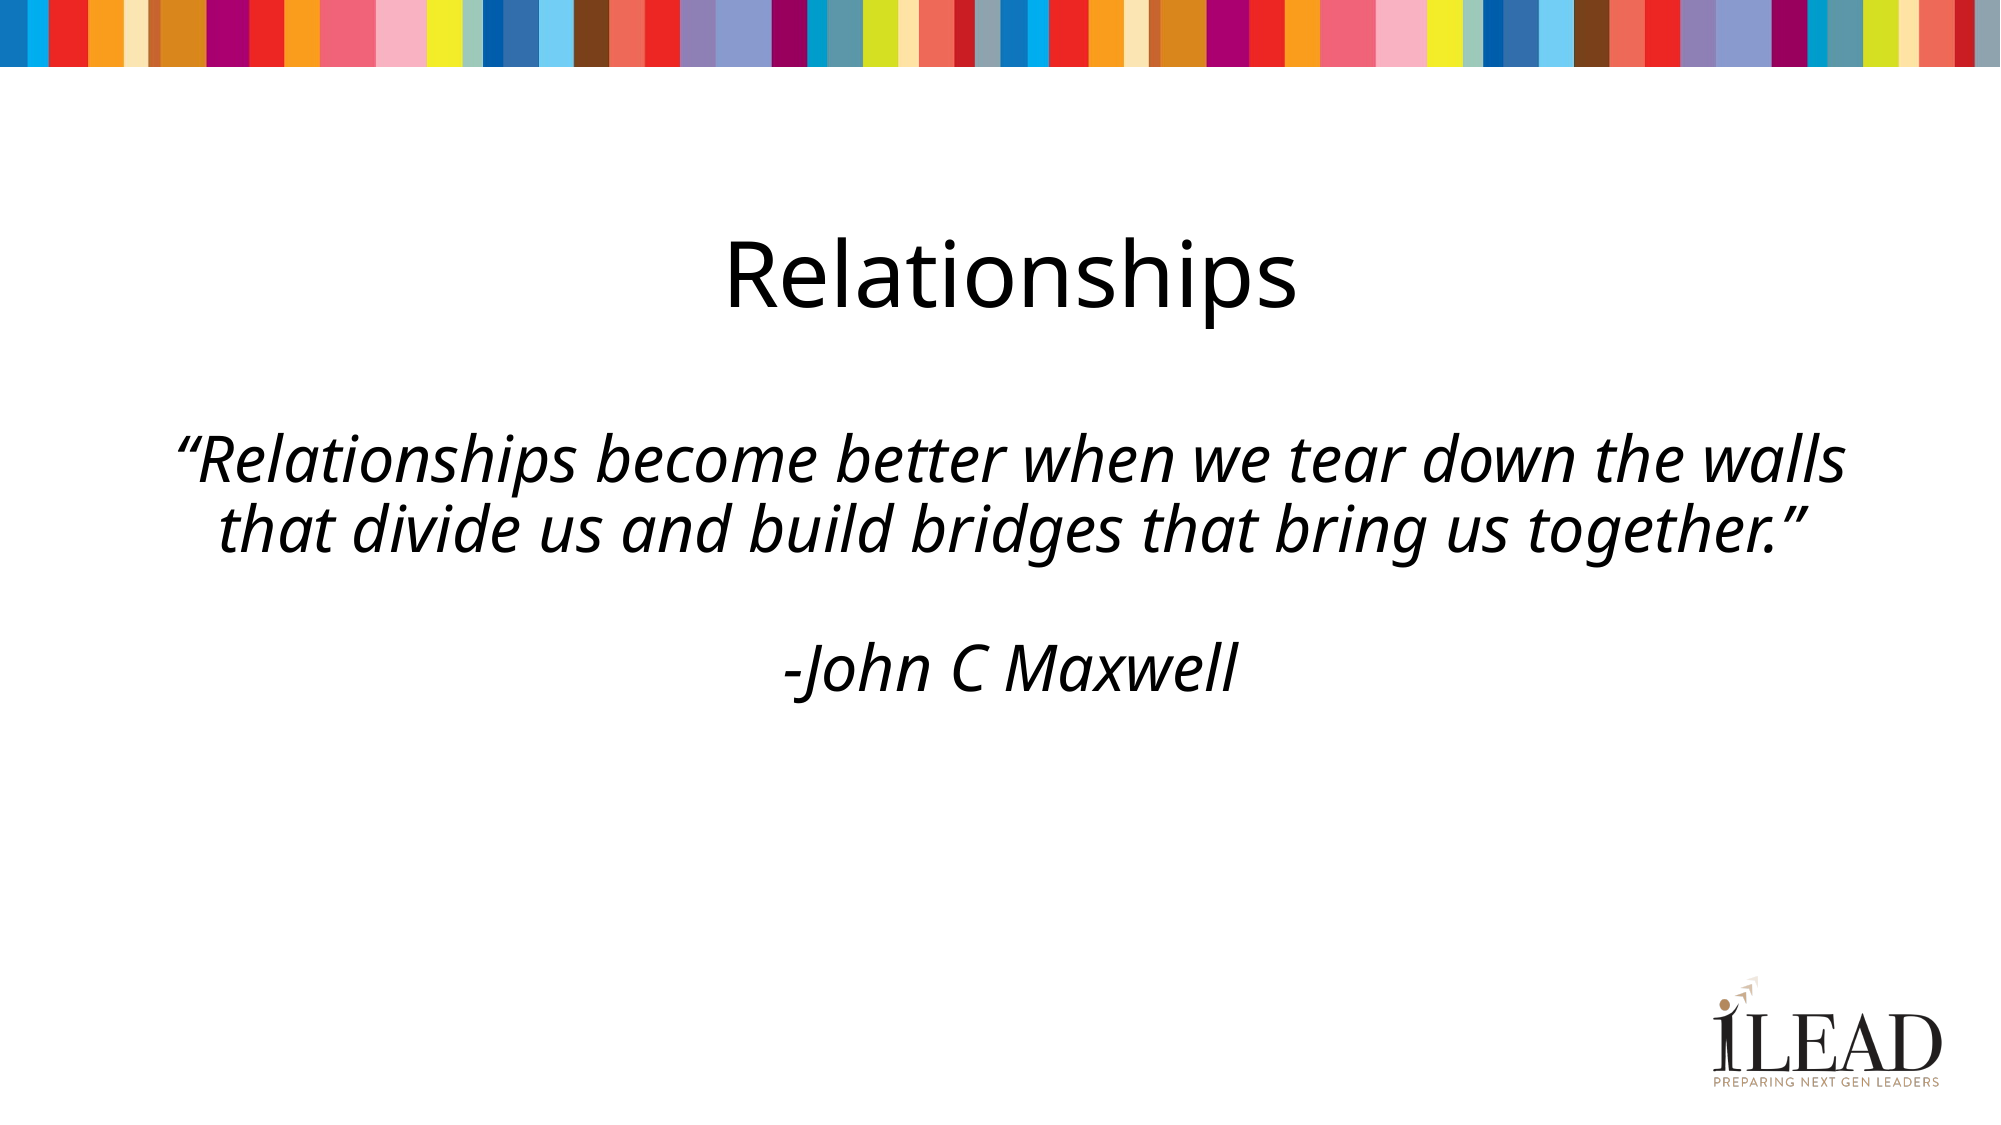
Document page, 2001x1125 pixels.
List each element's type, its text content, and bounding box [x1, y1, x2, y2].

picture [0, 0, 26, 67]
picture [1048, 0, 1808, 67]
picture [1709, 972, 1945, 1091]
picture [1828, 0, 2000, 67]
title Relationships “Relationships become better when we tear down the walls that divide us and build bridges that bring us together.” -John C Maxwell [127, 184, 1896, 750]
picture [48, 0, 808, 67]
picture [828, 0, 1026, 67]
